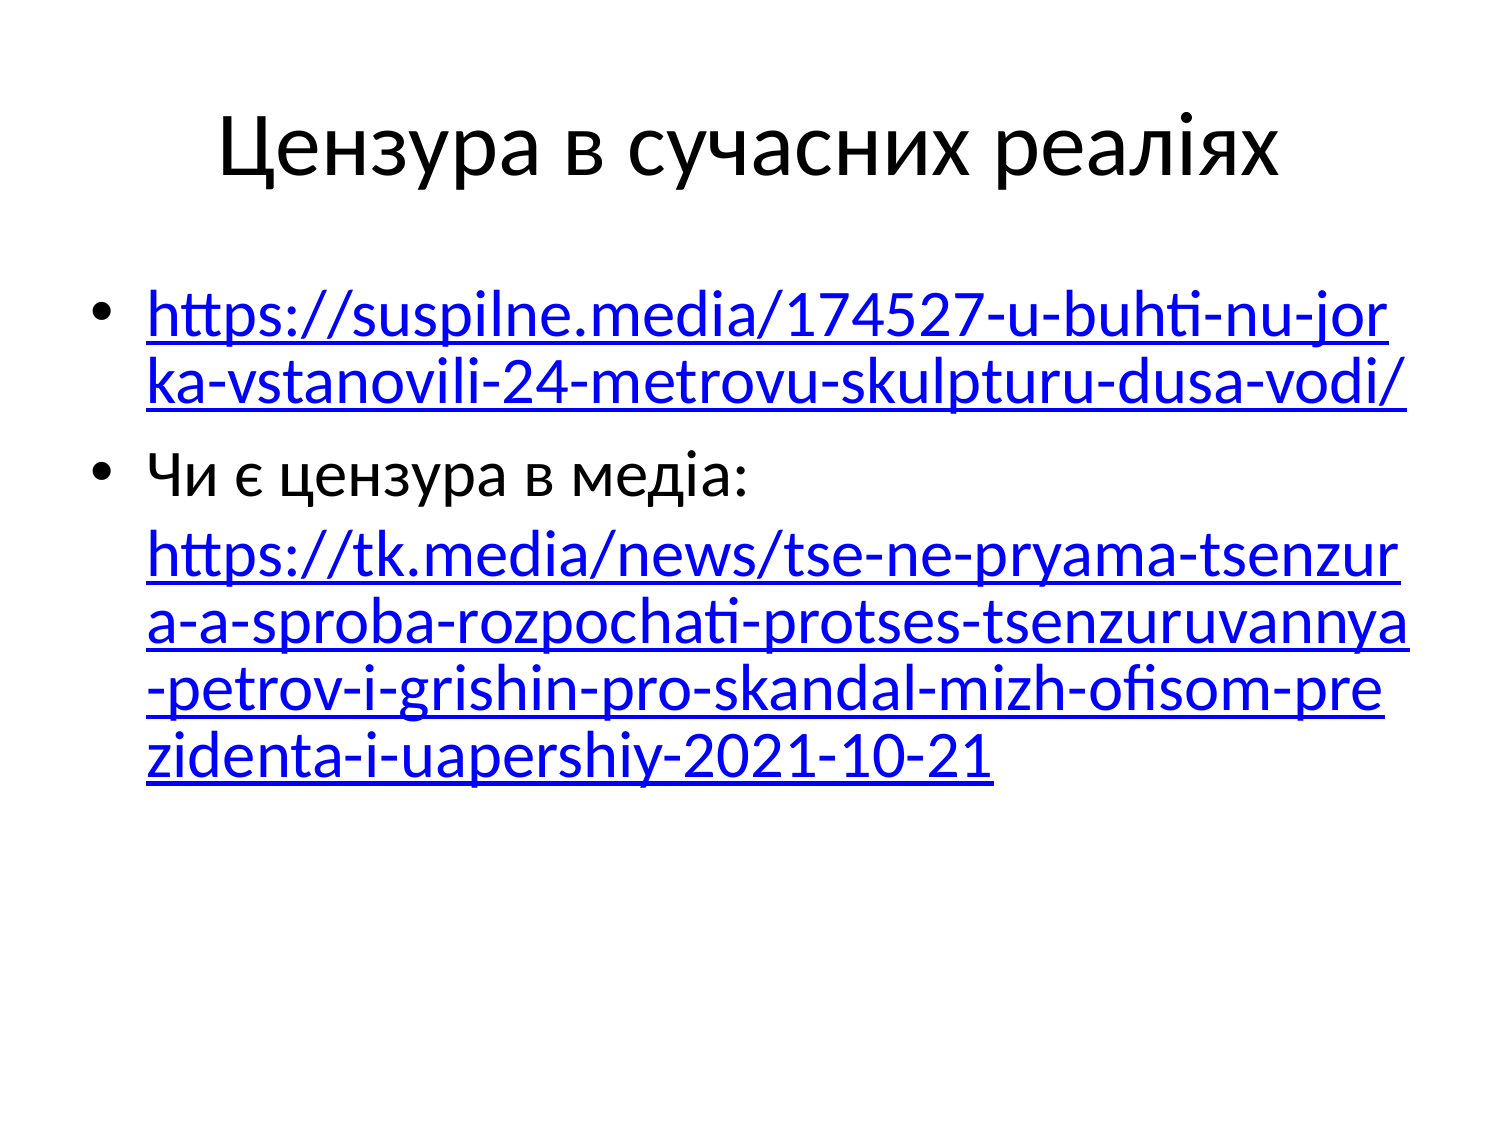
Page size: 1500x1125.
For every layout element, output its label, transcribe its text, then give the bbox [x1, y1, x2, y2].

title Цензура в сучасних реаліях [75, 45, 1425, 233]
list https://suspilne.media/174527-u-buhti-nu-jorka-vstanovili-24-metrovu-skulpturu-dusa-vodi/ Чи є цензура в медіа: https://tk.media/news/tse-ne-pryama-tsenzura-a-sproba-rozpochati-protses-tsenzuruvannya-petrov-i-grishin-pro-skandal-mizh-ofisom-prezidenta-i-uapershiy-2021-10-21 [75, 262, 1425, 1005]
